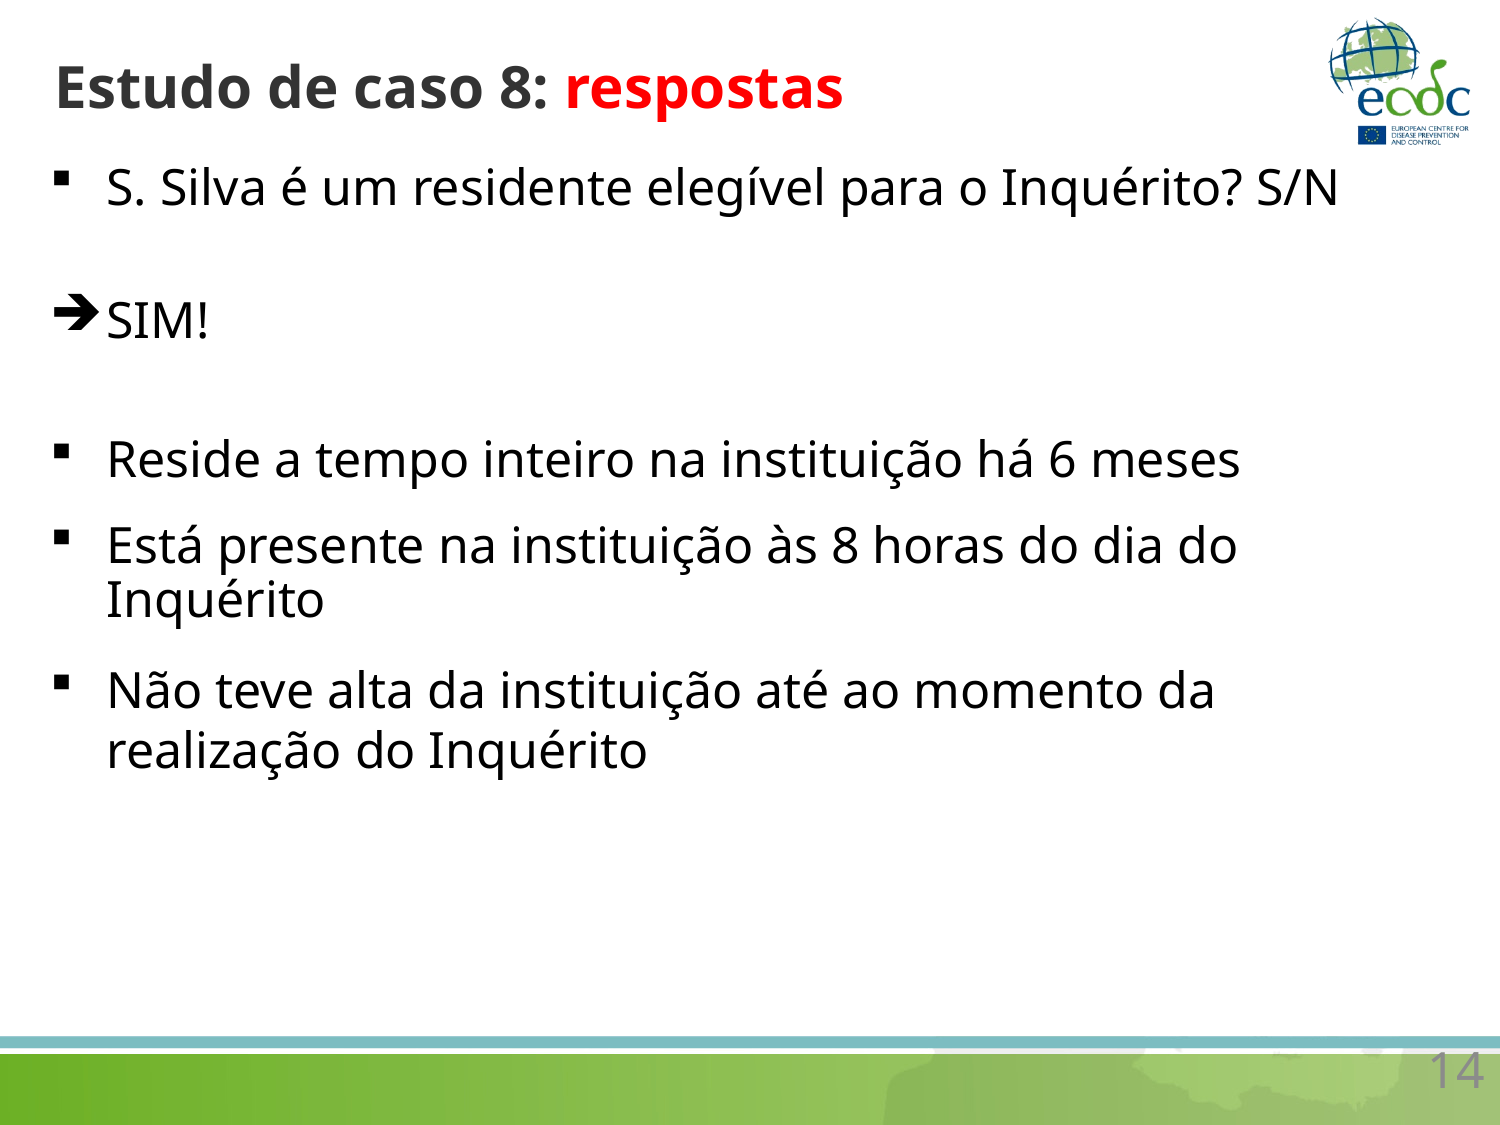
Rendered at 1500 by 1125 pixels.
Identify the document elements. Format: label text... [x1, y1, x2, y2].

slide_number 14 [1149, 1042, 1500, 1103]
title Estudo de caso 8: respostas [54, 58, 1405, 152]
list S. Silva é um residente elegível para o Inquérito? S/N SIM! Reside a tempo inteiro na instituição há 6 meses Está presente na instituição às 8 horas do dia do Inquérito Não teve alta da instituição até ao momento da realização do Inquérito [49, 166, 1450, 1015]
picture [0, 1036, 1500, 1125]
picture [1328, 17, 1473, 148]
